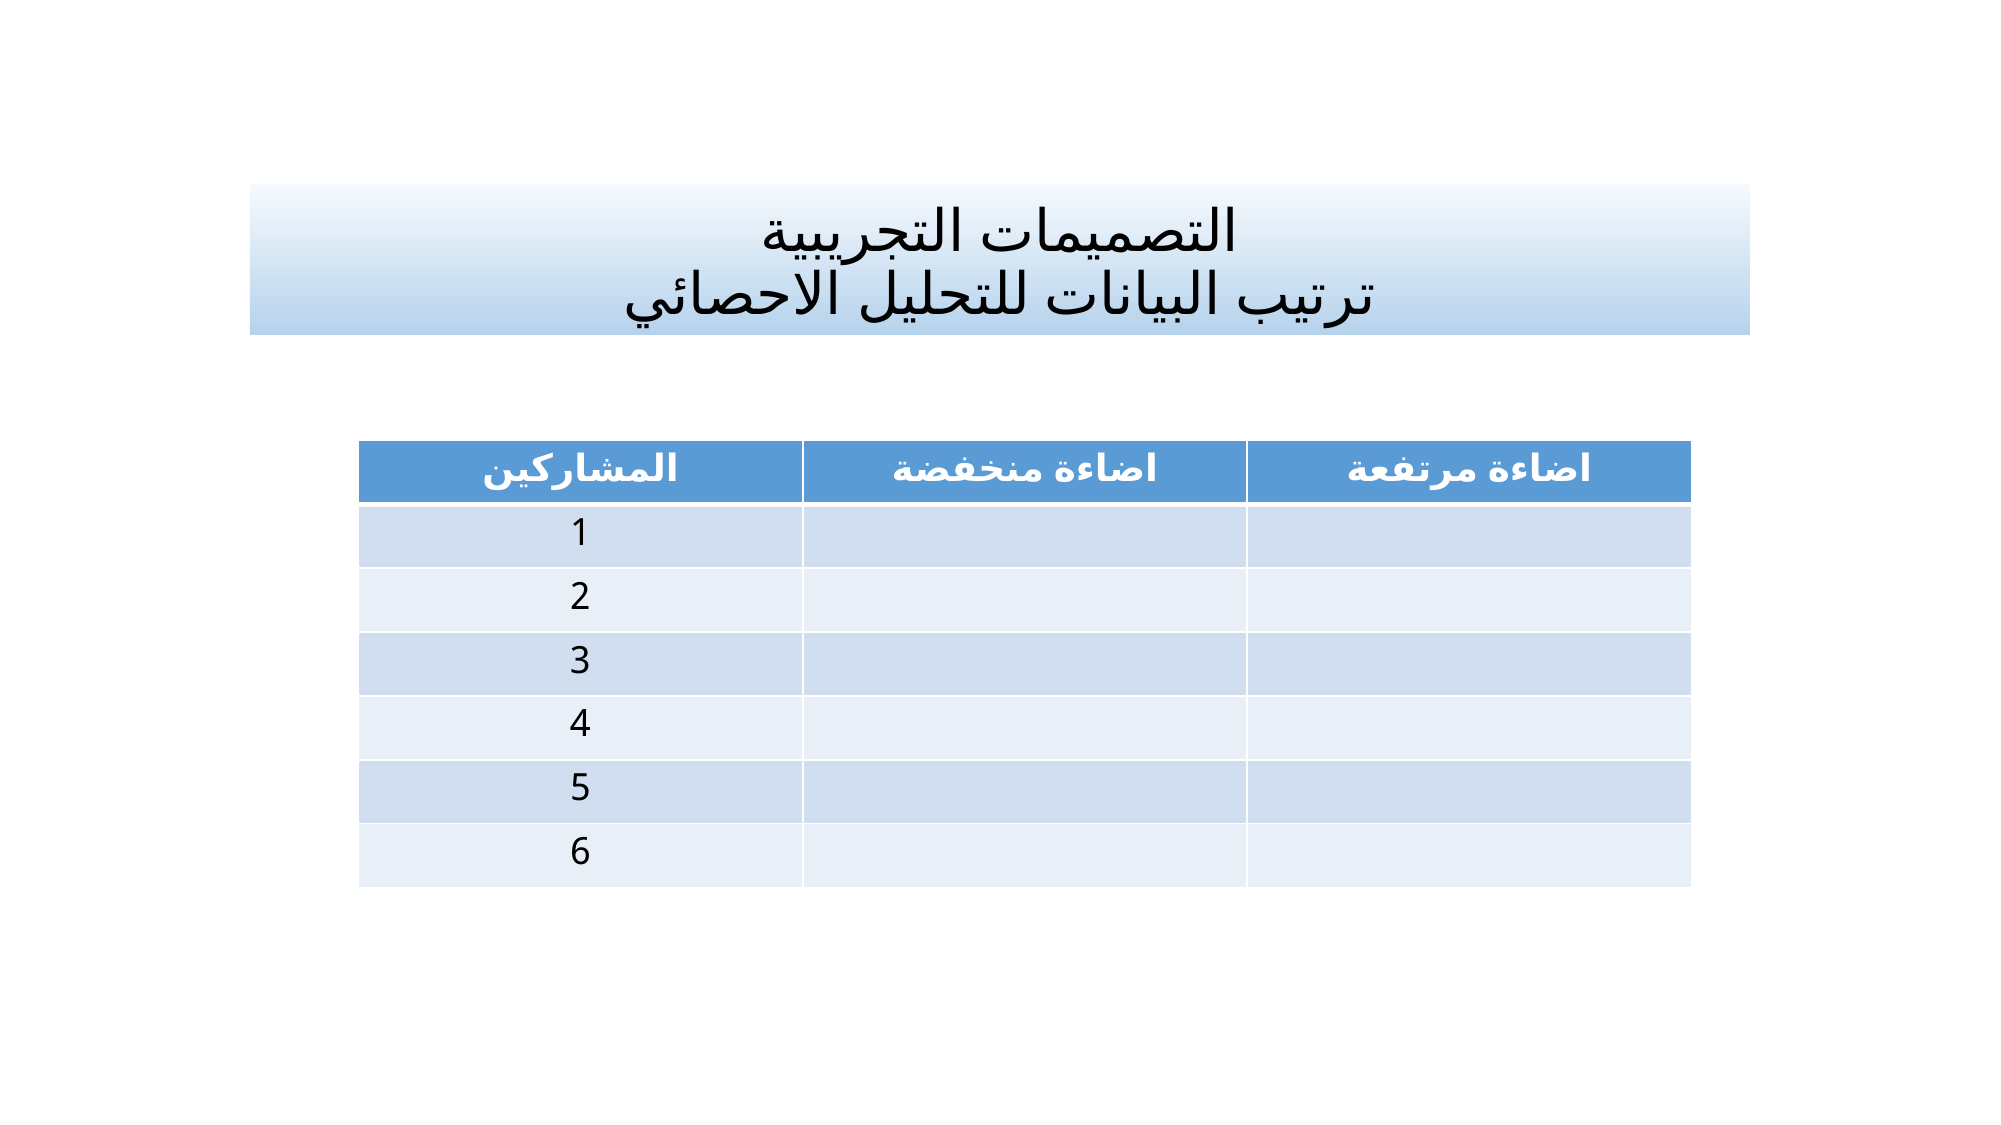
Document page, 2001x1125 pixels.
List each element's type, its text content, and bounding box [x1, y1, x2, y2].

table_cell 1 [359, 507, 802, 567]
table_cell [804, 507, 1246, 567]
table_cell [1248, 633, 1691, 695]
table_cell [804, 761, 1246, 823]
table_header اضاءة منخفضة [804, 441, 1246, 502]
table_cell [1248, 507, 1691, 567]
table_cell 4 [359, 697, 802, 759]
table_header المشاركين [359, 441, 802, 502]
subtitle [121, 378, 1879, 1032]
table_cell 6 [359, 824, 802, 887]
table_cell [1248, 761, 1691, 823]
table_cell [804, 824, 1246, 887]
table_cell 5 [359, 761, 802, 823]
table_cell 2 [359, 569, 802, 631]
table_cell [1248, 824, 1691, 887]
table_cell [804, 697, 1246, 759]
table_cell [1248, 697, 1691, 759]
table_header اضاءة مرتفعة [1248, 441, 1691, 502]
table_cell [804, 569, 1246, 631]
table_cell [1248, 569, 1691, 631]
table_cell 3 [359, 633, 802, 695]
title التصميمات التجريبية ترتيب البيانات للتحليل الاحصائي [249, 184, 1750, 335]
table_cell [804, 633, 1246, 695]
